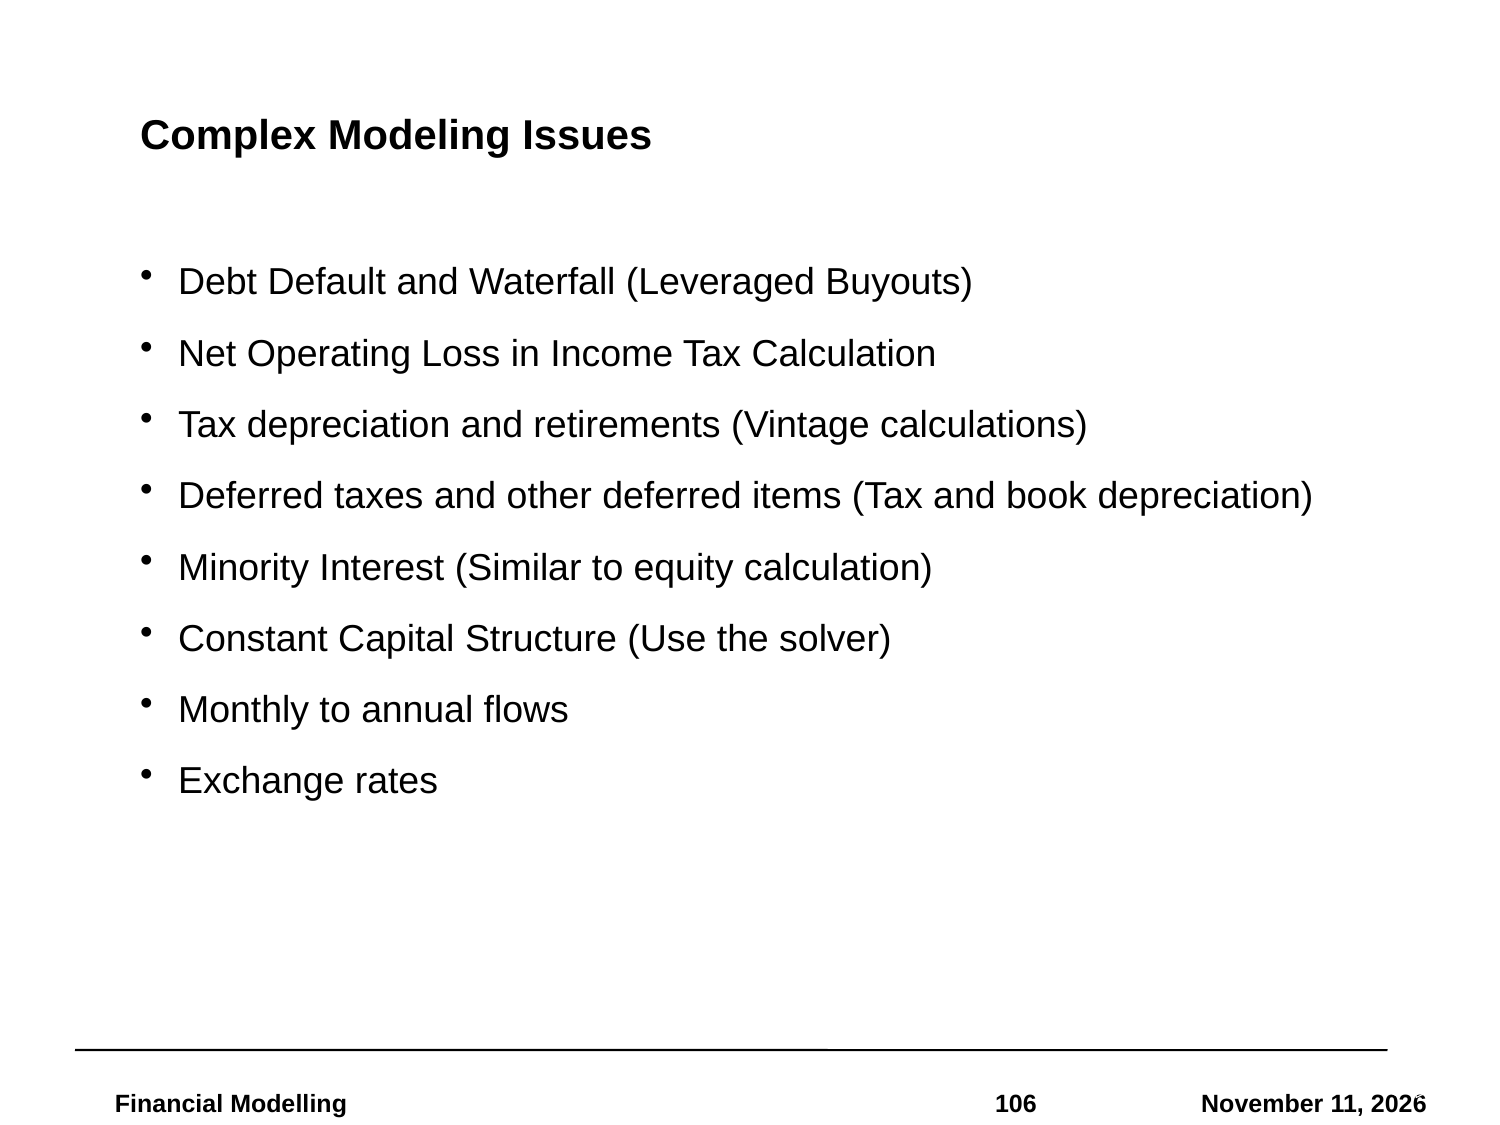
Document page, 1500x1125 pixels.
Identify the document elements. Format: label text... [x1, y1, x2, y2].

title Complex Modeling Issues [124, 99, 1413, 226]
list Debt Default and Waterfall (Leveraged Buyouts) Net Operating Loss in Income Tax Calculation Tax depreciation and retirements (Vintage calculations) Deferred taxes and other deferred items (Tax and book depreciation) Minority Interest (Similar to equity calculation) Constant Capital Structure (Use the solver) Monthly to annual flows Exchange rates [124, 249, 1413, 1001]
